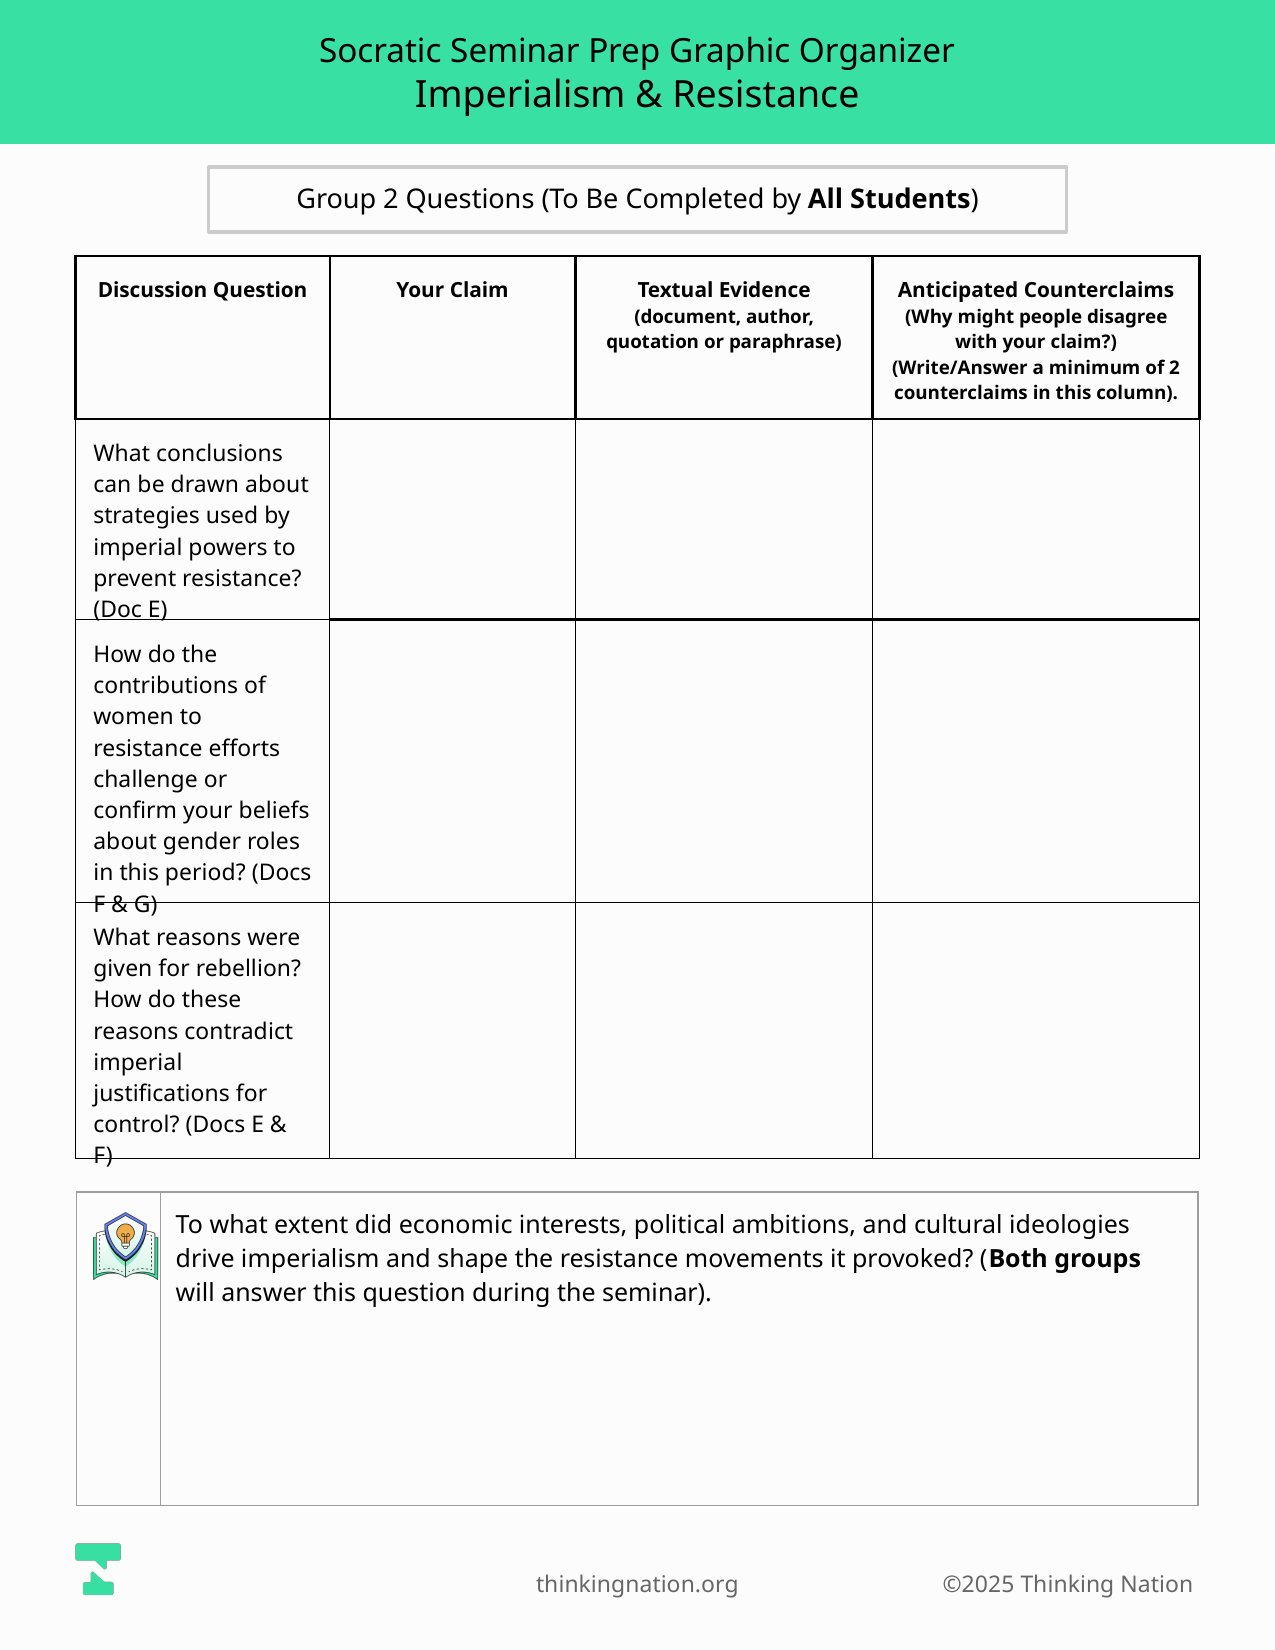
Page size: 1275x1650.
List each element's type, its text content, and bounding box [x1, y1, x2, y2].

table_cell [330, 621, 575, 902]
table_cell [873, 420, 1199, 618]
table_cell What conclusions can be drawn about strategies used by imperial powers to prevent resistance? (Doc E) [76, 420, 329, 619]
table_header Anticipated Counterclaims (Why might people disagree with your claim?) (Write/Answer a minimum of 2 counterclaims in this column). [874, 257, 1198, 418]
table_cell [873, 621, 1199, 902]
table_header Discussion Question [77, 257, 329, 418]
text_box Socratic Seminar Prep Graphic Organizer Imperialism & Resistance [0, 0, 1275, 144]
text_box thinkingnation.org [486, 1553, 789, 1605]
picture [62, 1533, 134, 1605]
table_cell [576, 621, 872, 902]
table_cell [330, 420, 575, 618]
table_header To what extent did economic interests, political ambitions, and cultural ideologies drive imperialism and shape the resistance movements it provoked? (Both groups will answer this question during the seminar). [161, 1193, 1197, 1505]
table_cell What reasons were given for rebellion? How do these reasons contradict imperial justifications for control? (Docs E & F) [76, 903, 329, 1158]
text_box ©2025 Thinking Nation [907, 1553, 1210, 1605]
table_header Textual Evidence (document, author, quotation or paraphrase) [577, 257, 871, 418]
table_header [77, 1193, 160, 1505]
text_box Group 2 Questions (To Be Completed by All Students) [208, 166, 1067, 233]
table_cell [576, 903, 872, 1158]
table_cell [330, 903, 575, 1158]
table_header Your Claim [331, 257, 574, 418]
table_cell [576, 420, 872, 618]
table_cell [873, 903, 1199, 1158]
table_cell How do the contributions of women to resistance efforts challenge or confirm your beliefs about gender roles in this period? (Docs F & G) [76, 620, 329, 902]
picture [83, 1204, 168, 1289]
